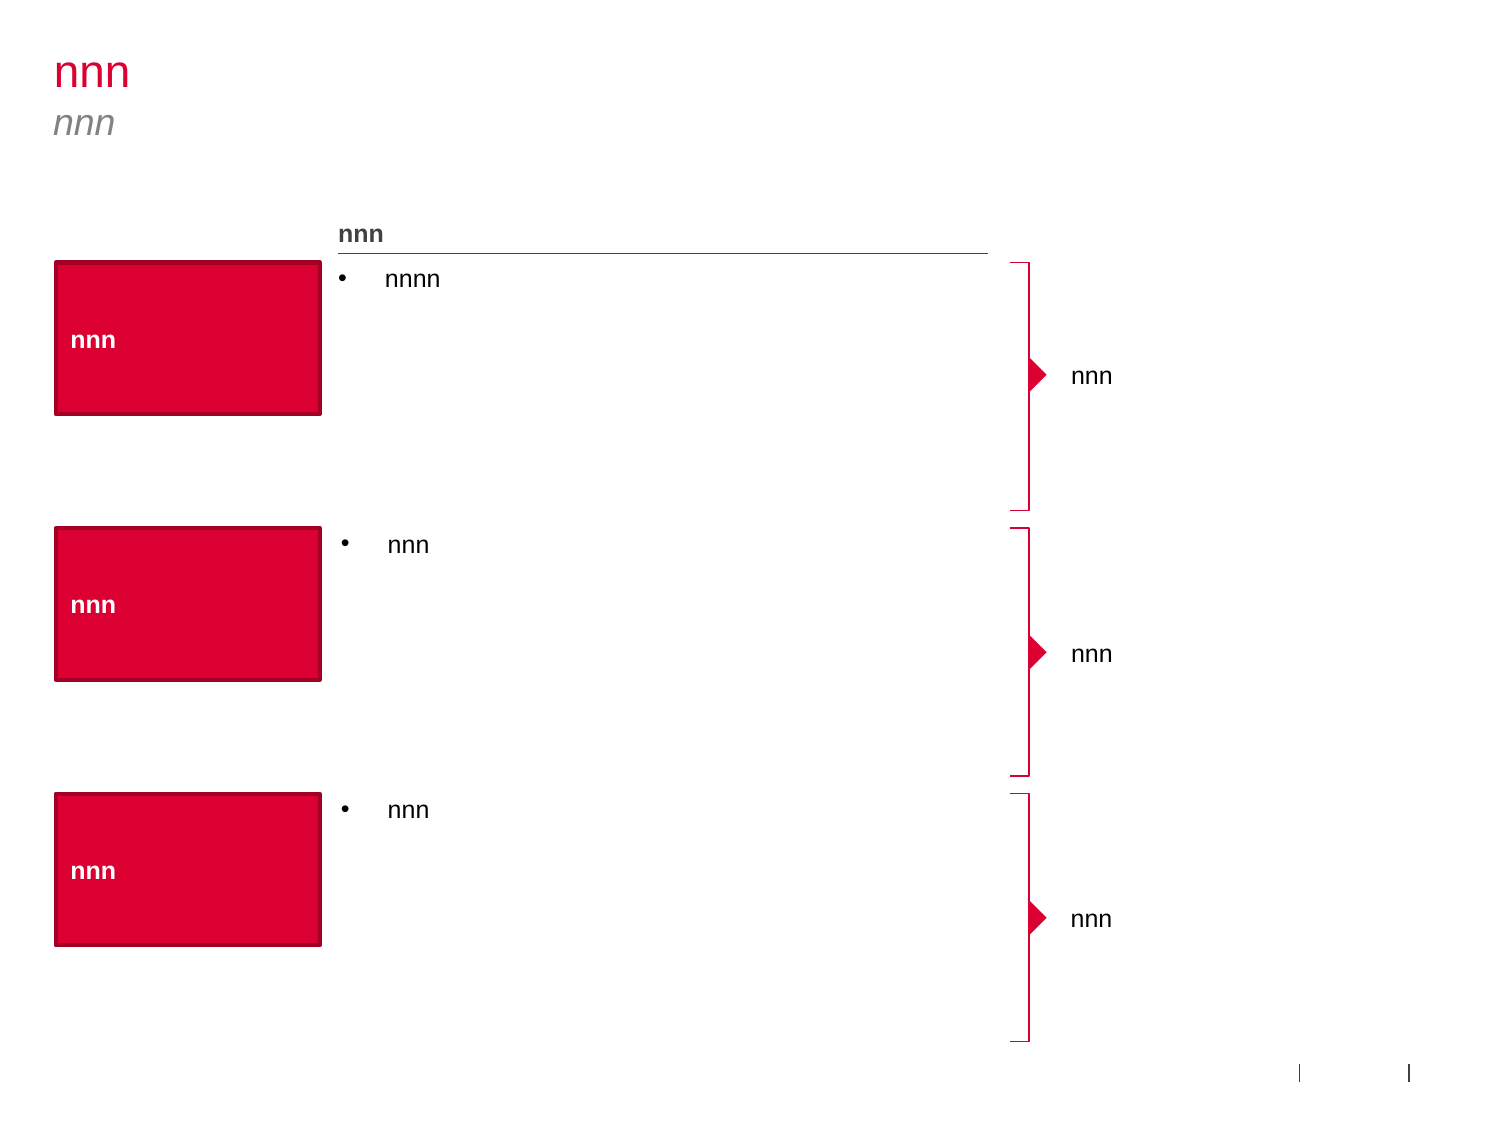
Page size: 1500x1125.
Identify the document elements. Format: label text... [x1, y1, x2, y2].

text_box nnn [54, 526, 322, 682]
text_box nnnn [338, 262, 988, 293]
text_box nnn [340, 528, 969, 559]
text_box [1009, 527, 1376, 777]
text_box nnn [54, 260, 322, 416]
text_box nnn [1070, 902, 1396, 933]
text_box [1009, 793, 1030, 1042]
text_box nnn [340, 793, 988, 824]
text_box [1009, 262, 1030, 511]
text_box [1026, 898, 1049, 938]
list nnn [53, 97, 1444, 186]
text_box nnn [338, 217, 519, 253]
text_box nnn [1071, 359, 1396, 390]
text_box nnn [54, 792, 322, 947]
title nnn [53, 41, 1444, 97]
text_box [1026, 355, 1049, 395]
